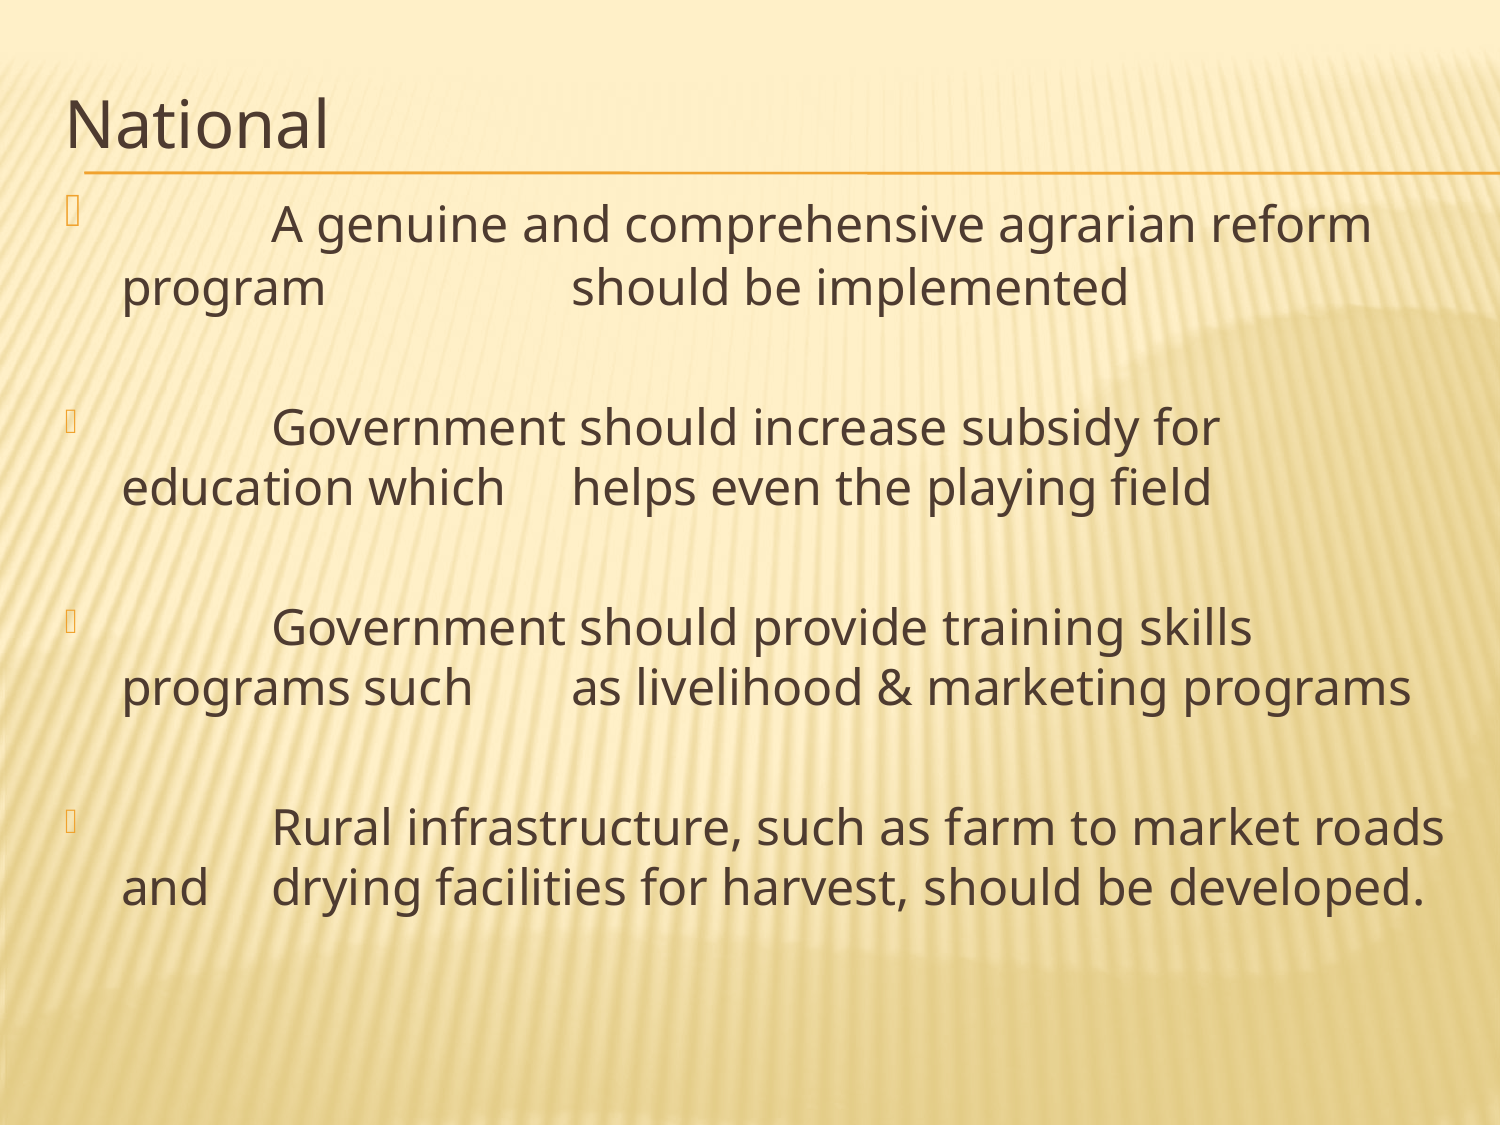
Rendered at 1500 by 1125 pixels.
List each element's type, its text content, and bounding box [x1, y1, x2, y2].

list National A genuine and comprehensive agrarian reform program should be implemented Government should increase subsidy for education which helps even the playing field Government should provide training skills programs such as livelihood & marketing programs Rural infrastructure, such as farm to market roads and drying facilities for harvest, should be developed. [50, 75, 1475, 998]
